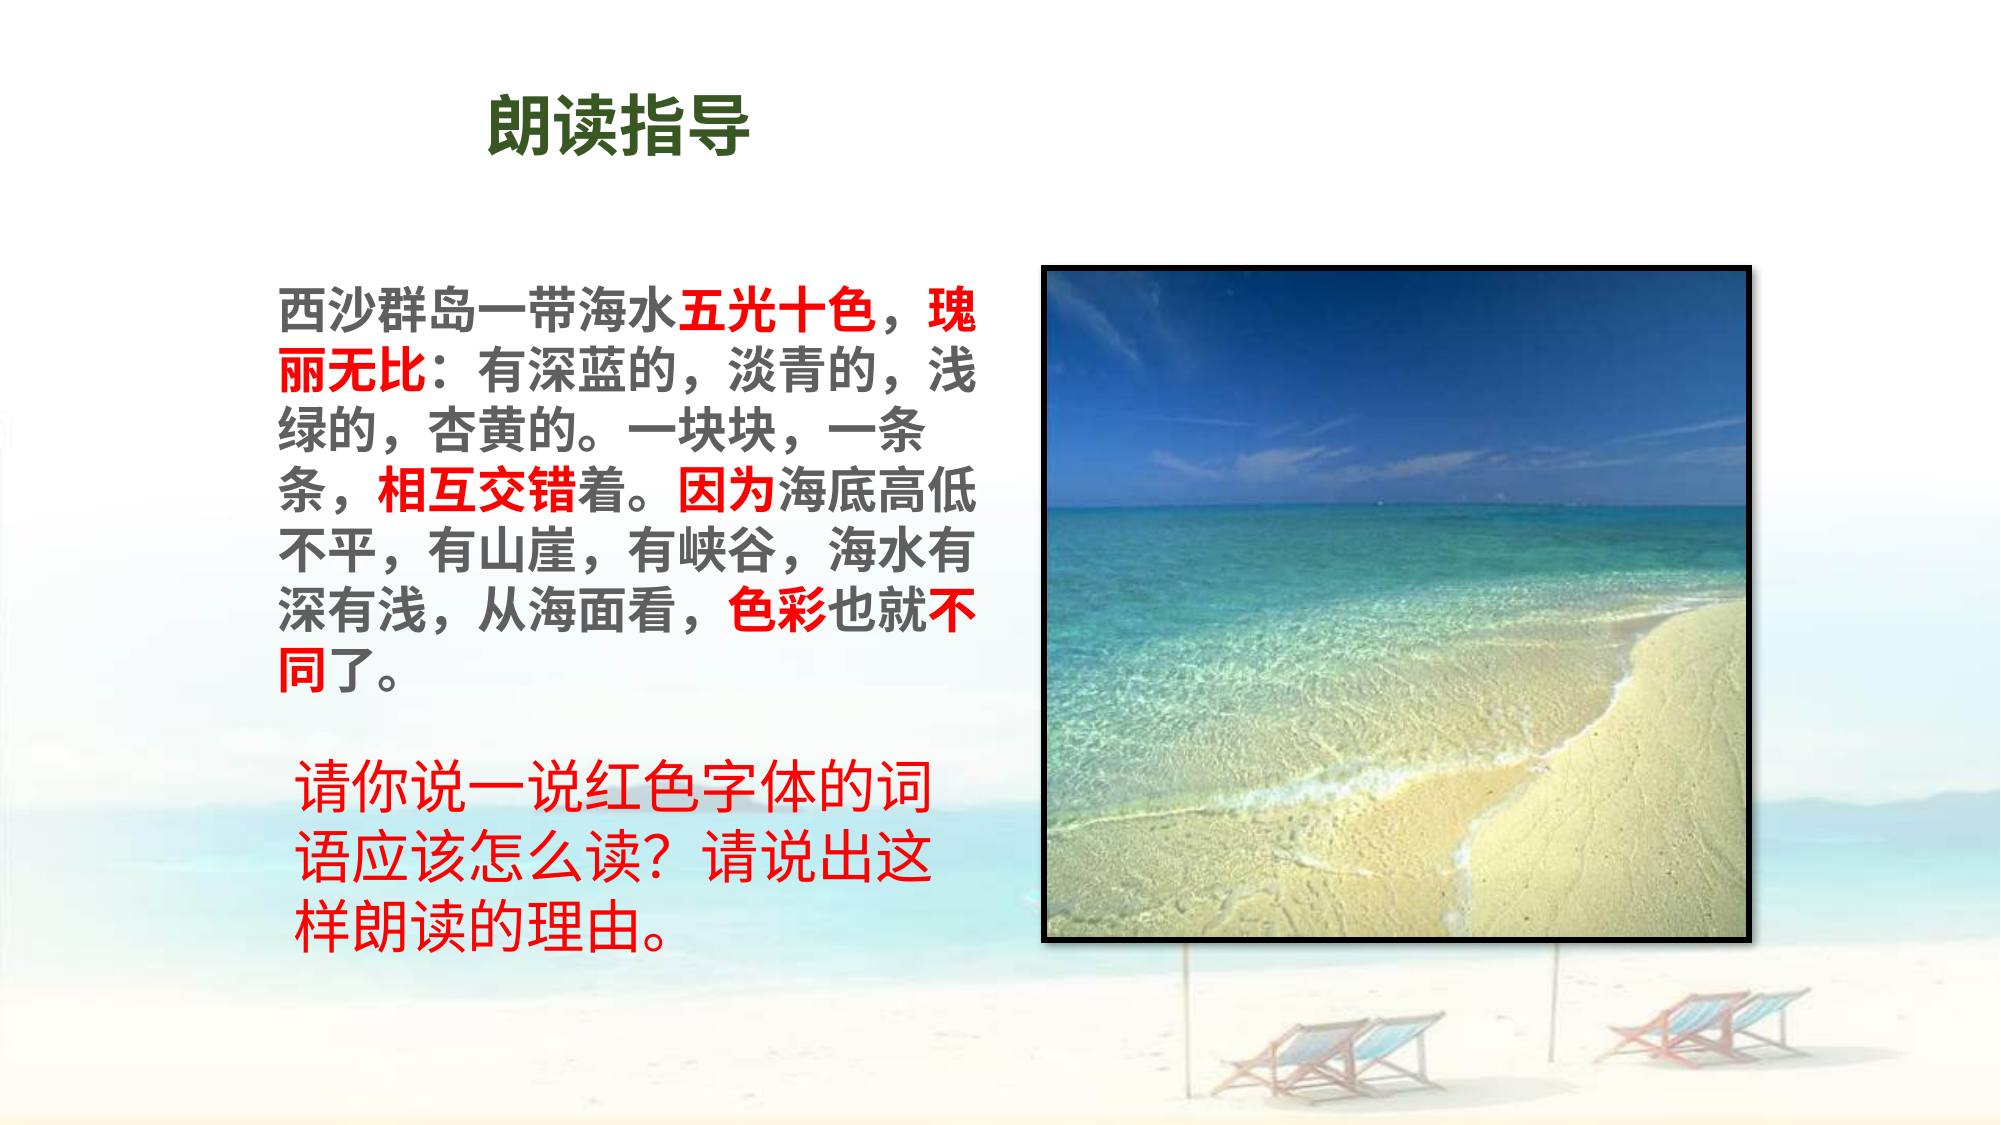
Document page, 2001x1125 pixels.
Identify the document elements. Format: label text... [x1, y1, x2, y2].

text_box 西沙群岛一带海水五光十色，瑰丽无比：有深蓝的，淡青的，浅绿的，杏黄的。一块块，一条条，相互交错着。因为海底高低不平，有山崖，有峡谷，海水有深有浅，从海面看，色彩也就不同了。 [262, 271, 1036, 707]
text_box 朗读指导 [428, 76, 811, 171]
picture [0, 0, 2000, 1125]
text_box 请你说一说红色字体的词语应该怎么读？请说出这样朗读的理由。 [278, 742, 961, 968]
